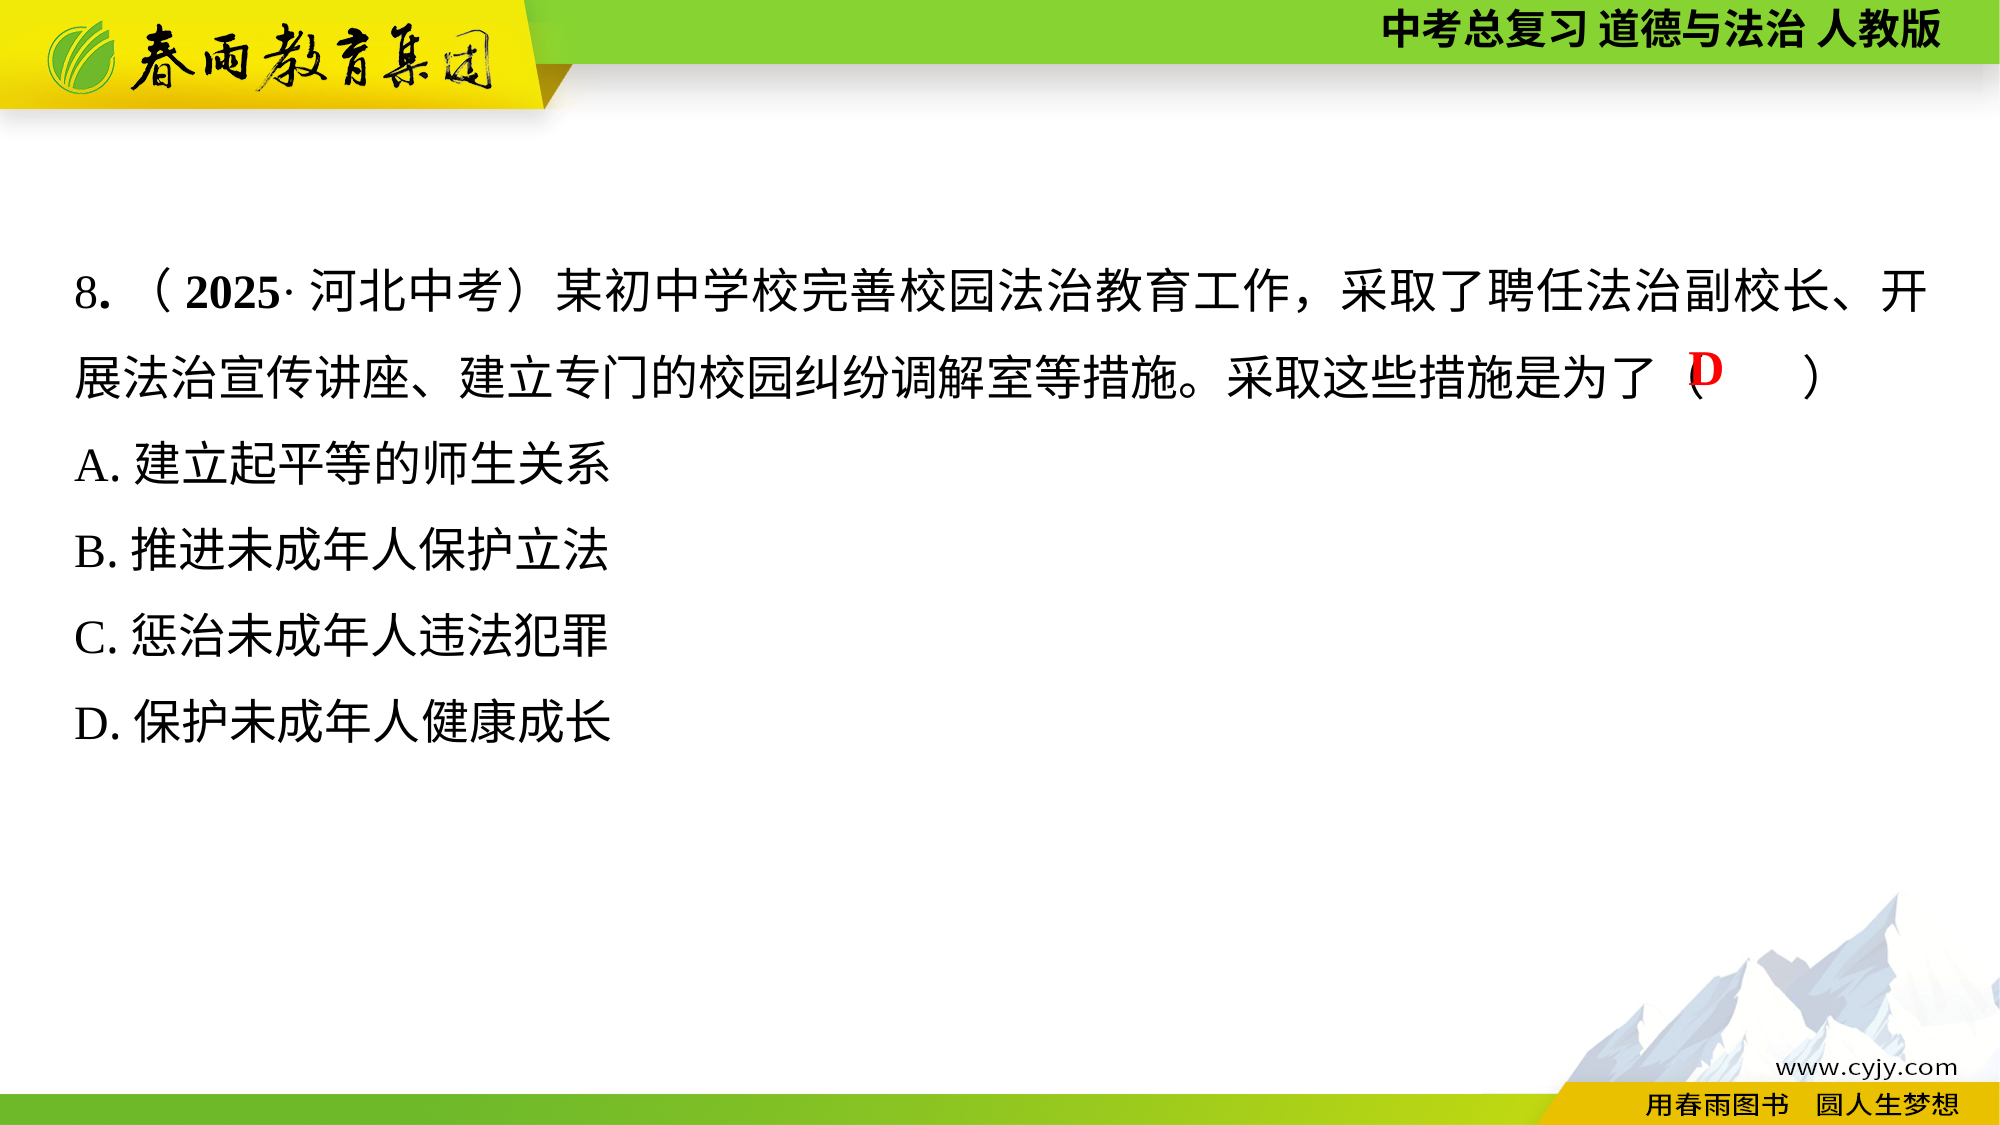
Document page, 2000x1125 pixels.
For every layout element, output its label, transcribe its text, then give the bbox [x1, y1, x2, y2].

text_box D [1673, 327, 1740, 403]
list 8.（2025·河北中考）某初中学校完善校园法治教育工作，采取了聘任法治副校长、开展法治宣传讲座、建立专门的校园纠纷调解室等措施。采取这些措施是为了（ ） A.建立起平等的师生关系 B.推进未成年人保护立法 C.惩治未成年人违法犯罪 D.保护未成年人健康成长 [59, 224, 1944, 752]
picture [0, 0, 2000, 1125]
